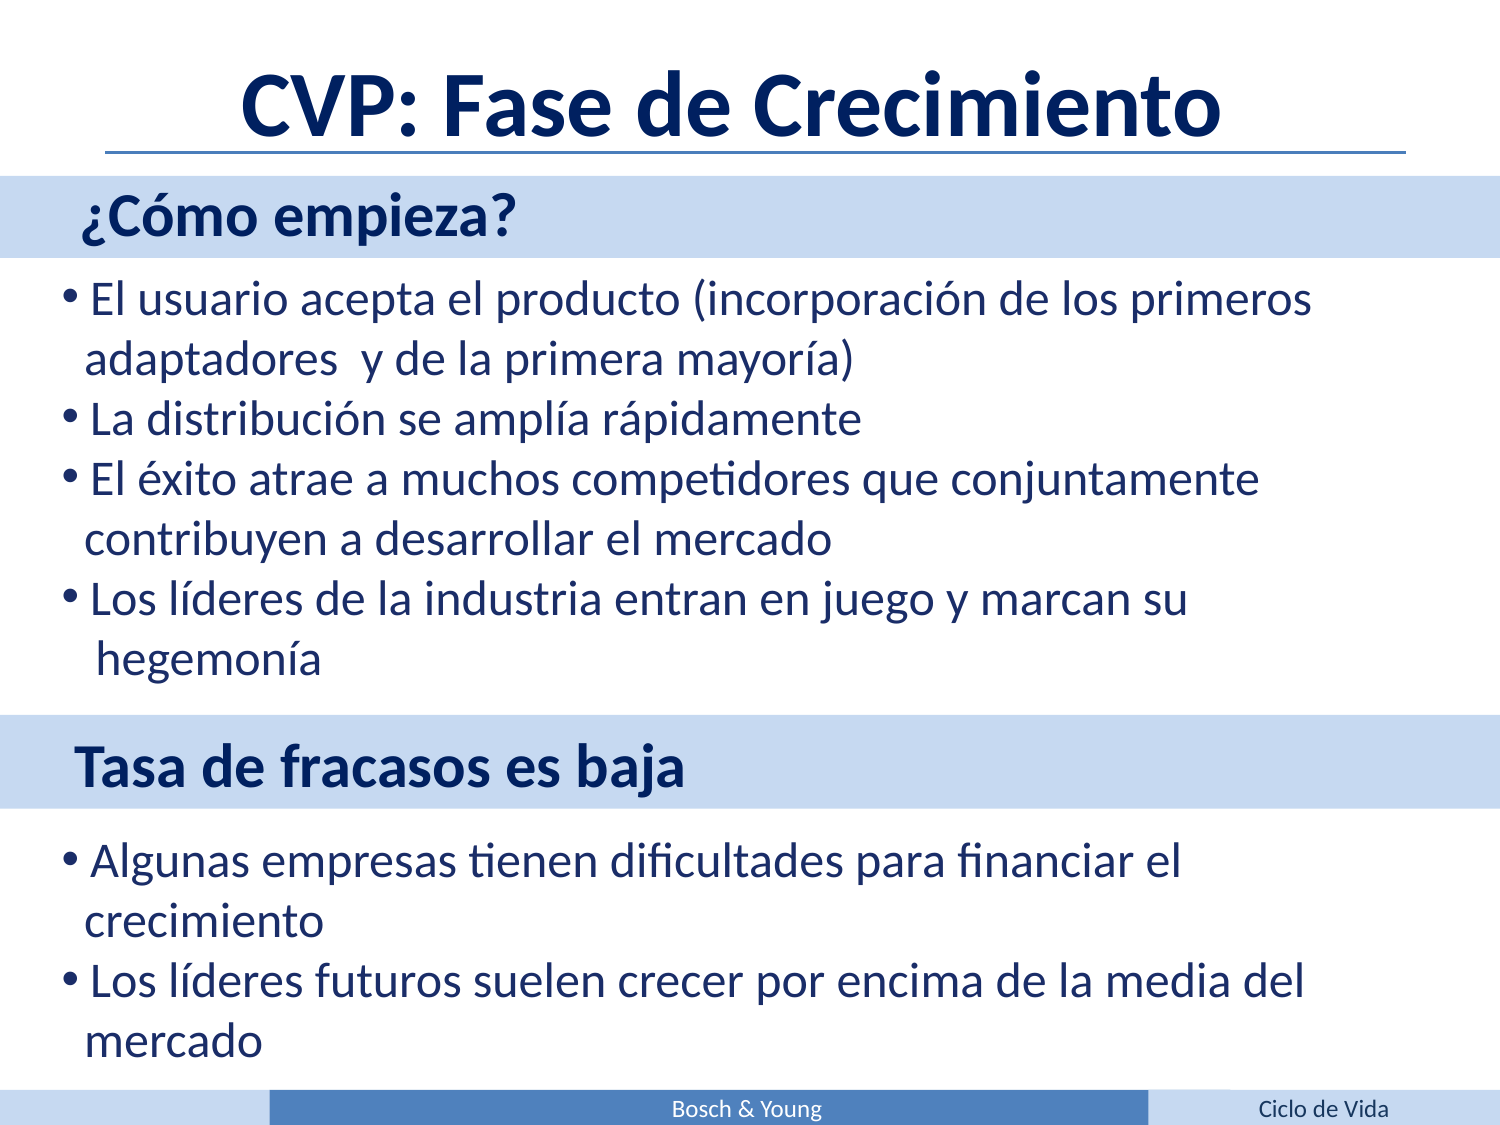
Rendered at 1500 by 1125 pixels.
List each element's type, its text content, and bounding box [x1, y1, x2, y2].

text_box [633, 174, 1500, 260]
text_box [0, 714, 1500, 809]
text_box Ciclo de Vida [1146, 1088, 1500, 1125]
text_box CVP: Fase de Crecimiento [46, 35, 1418, 163]
text_box El usuario acepta el producto (incorporación de los primeros adaptadores y de la primera mayoría) La distribución se amplía rápidamente El éxito atrae a muchos competidores que conjuntamente contribuyen a desarrollar el mercado Los líderes de la industria entran en juego y marcan su hegemonía [46, 257, 1430, 693]
text_box Bosch & Young [272, 1088, 1146, 1125]
text_box Algunas empresas tienen dificultades para financiar el crecimiento Los líderes futuros suelen crecer por encima de la media del mercado [46, 820, 1430, 1075]
text_box ¿Cómo empieza? [0, 166, 633, 257]
text_box [0, 1088, 272, 1125]
